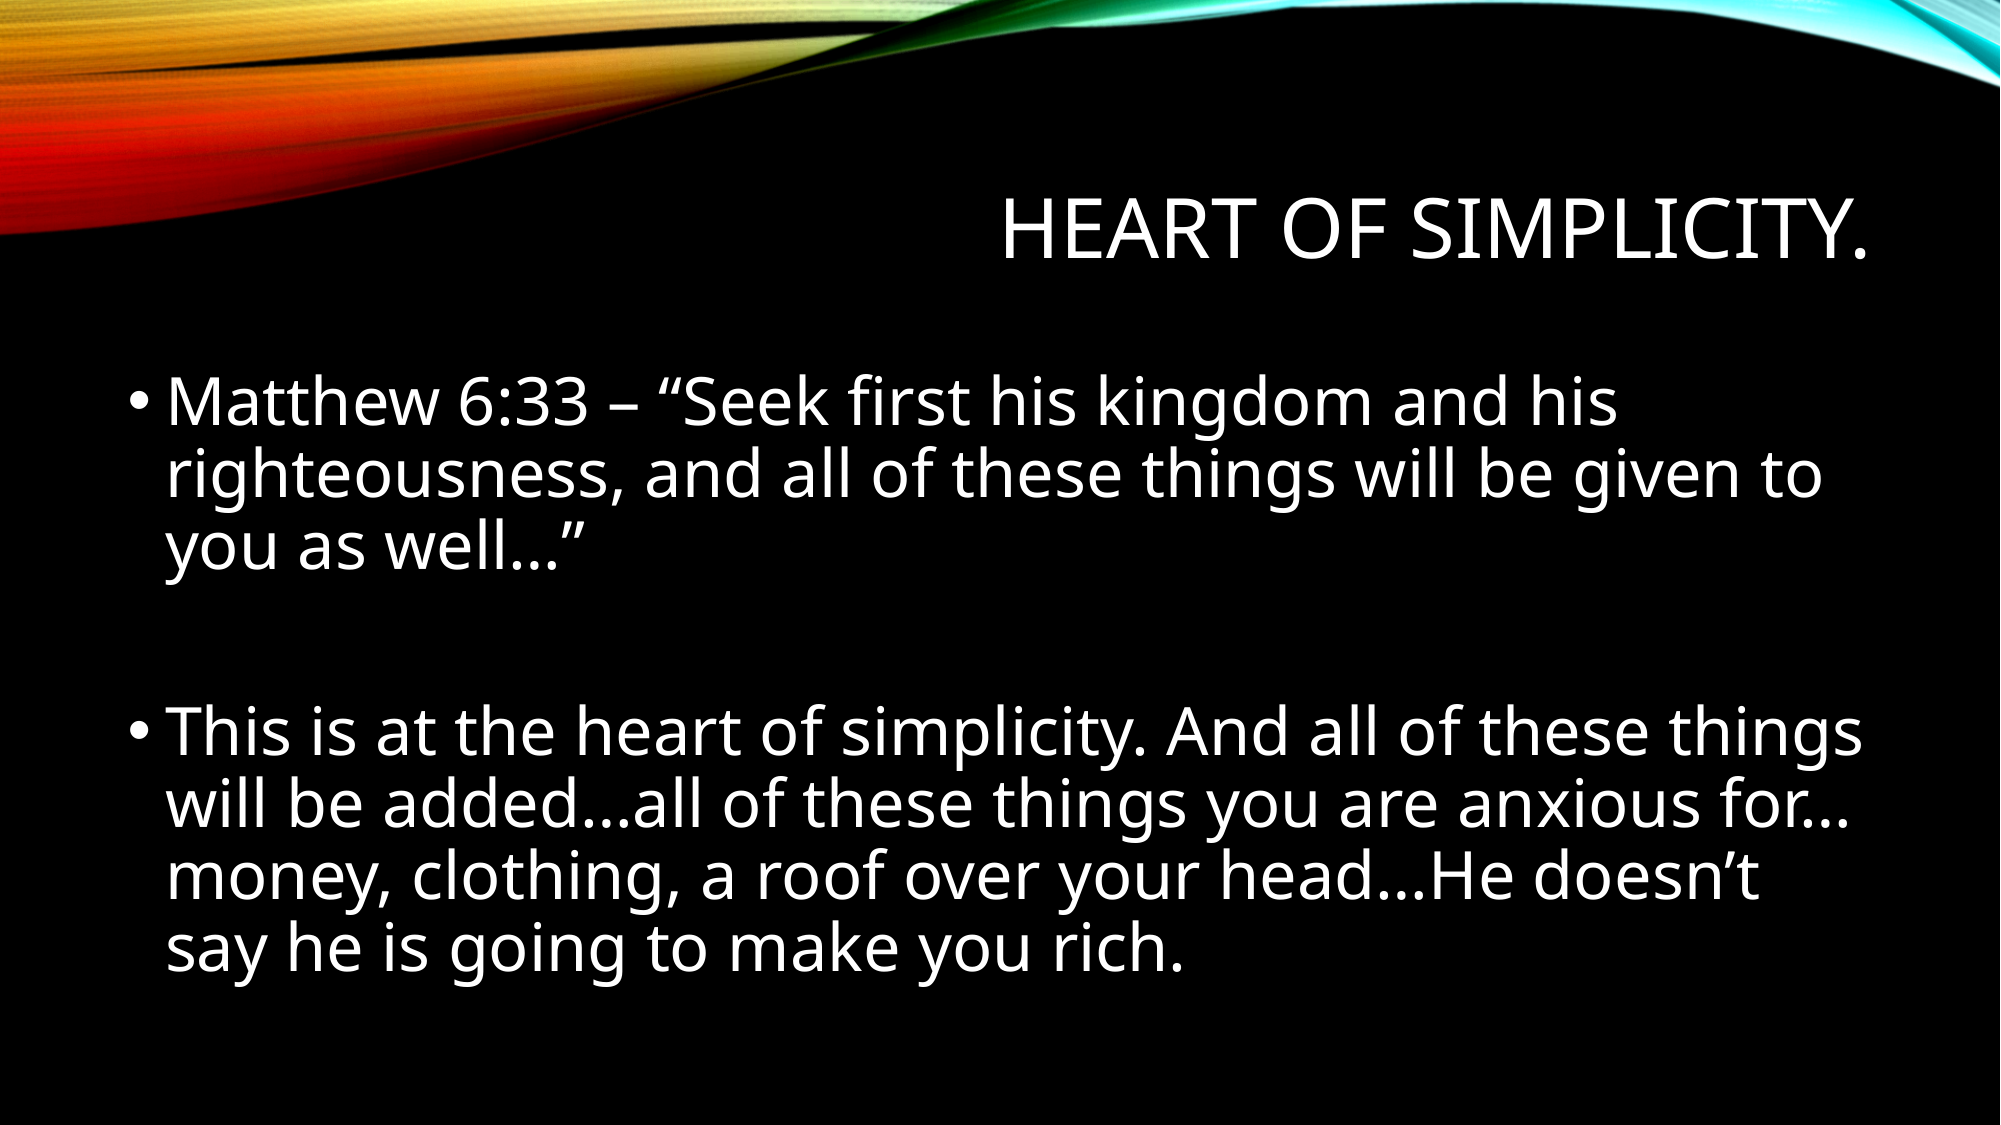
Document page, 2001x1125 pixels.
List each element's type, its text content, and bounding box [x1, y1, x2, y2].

list Matthew 6:33 – “Seek first his kingdom and his righteousness, and all of these things will be given to you as well…” This is at the heart of simplicity. And all of these things will be added…all of these things you are anxious for…money, clothing, a roof over your head…He doesn’t say he is going to make you rich. [112, 360, 1888, 1021]
title HEART OF SIMPLICITY. [474, 125, 1888, 338]
picture [0, 0, 2000, 237]
